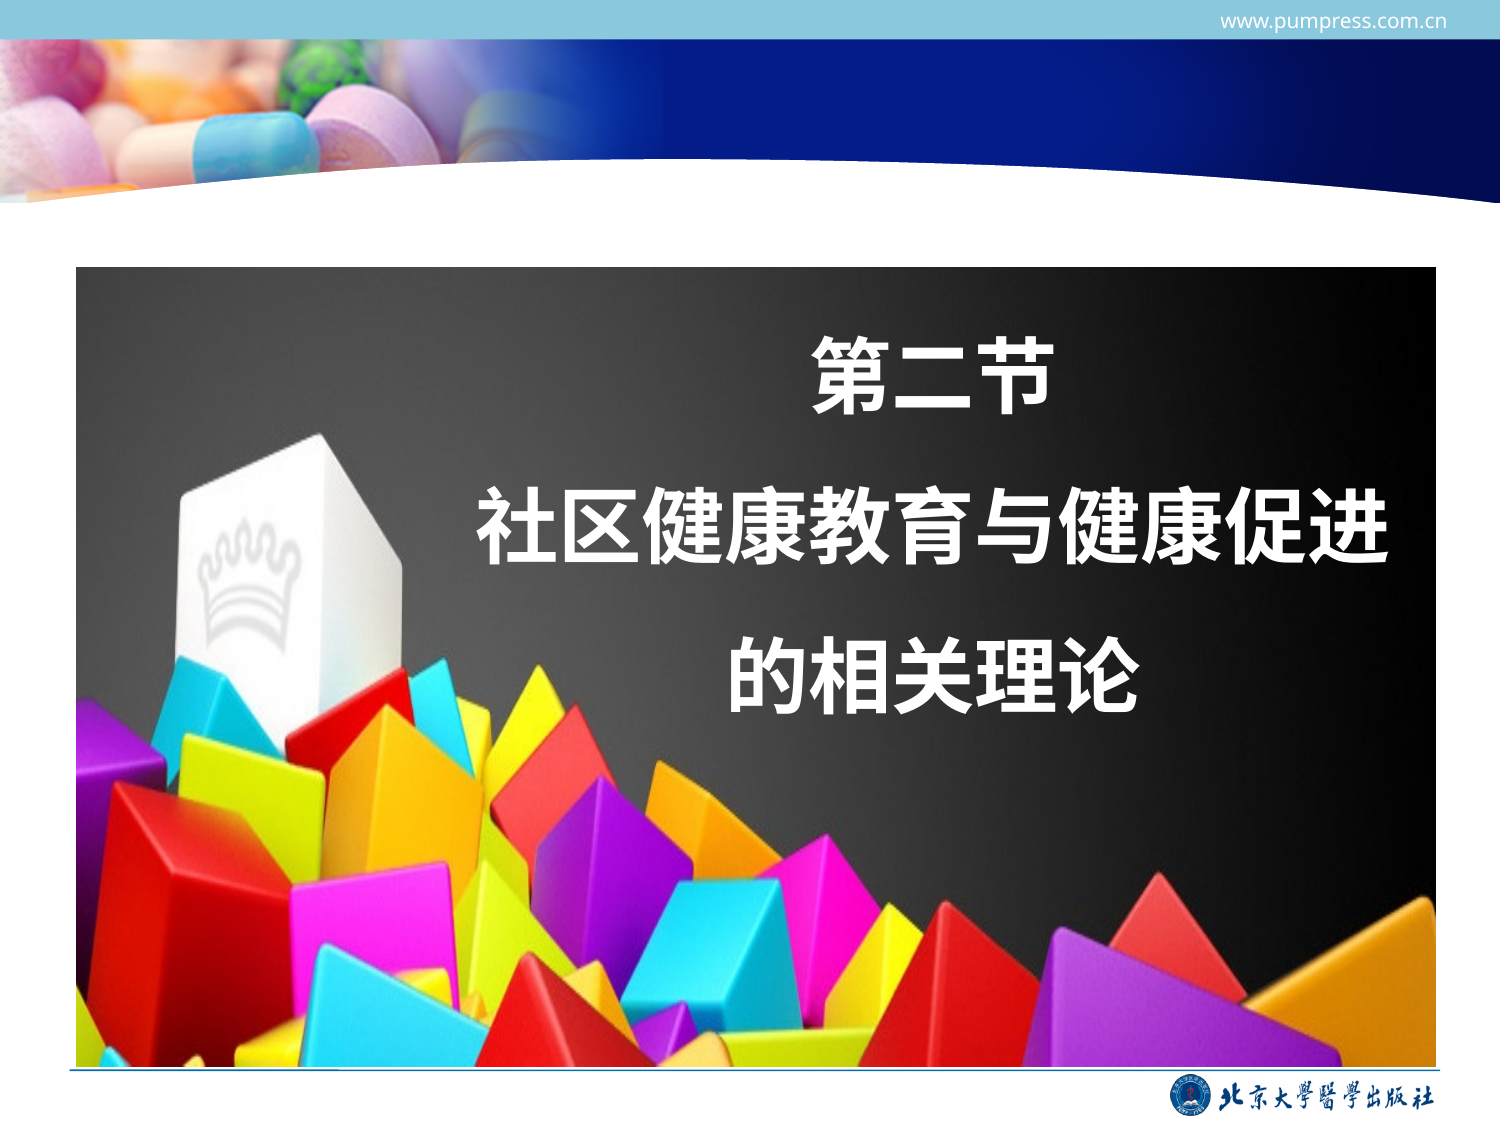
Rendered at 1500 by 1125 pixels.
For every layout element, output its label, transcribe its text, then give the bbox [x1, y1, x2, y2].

slide_number www.pumpress.com.cn [1024, 0, 1463, 38]
picture [1170, 1074, 1436, 1118]
picture [0, 40, 1500, 203]
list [76, 266, 1436, 1067]
